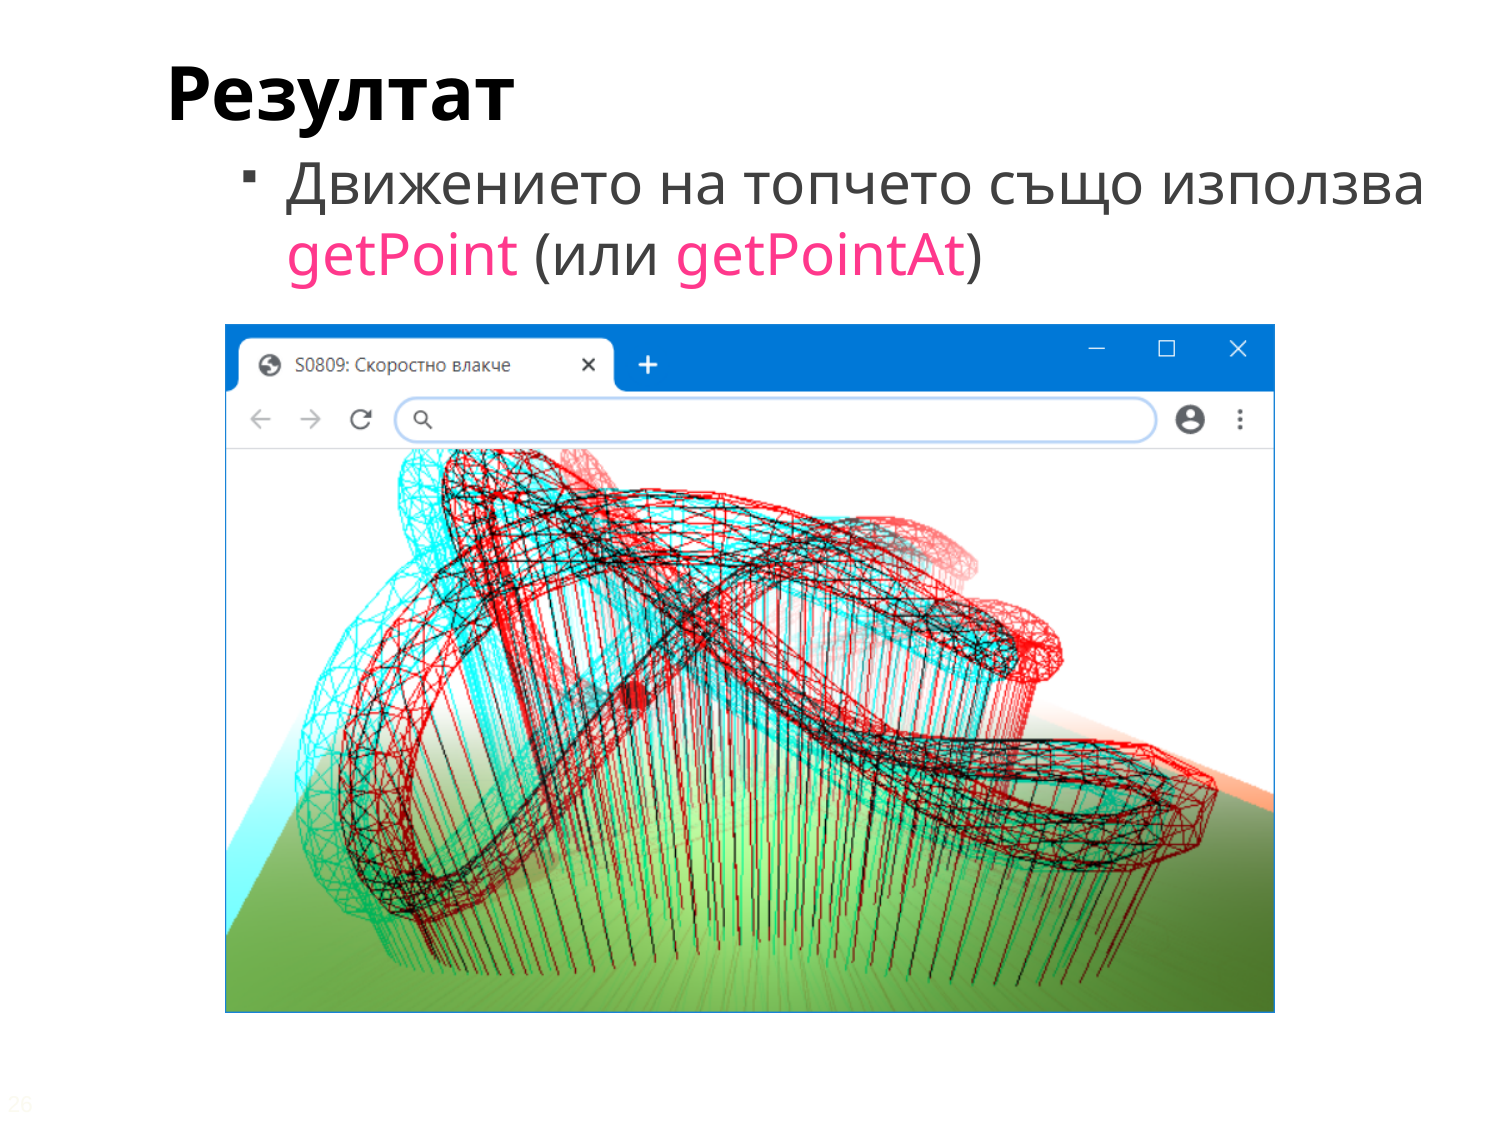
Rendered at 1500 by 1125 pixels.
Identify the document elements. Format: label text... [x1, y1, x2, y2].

list Резултат Движението на топчето също използва getPoint (или getPointAt) [150, 37, 1488, 1113]
picture [224, 324, 1276, 1013]
